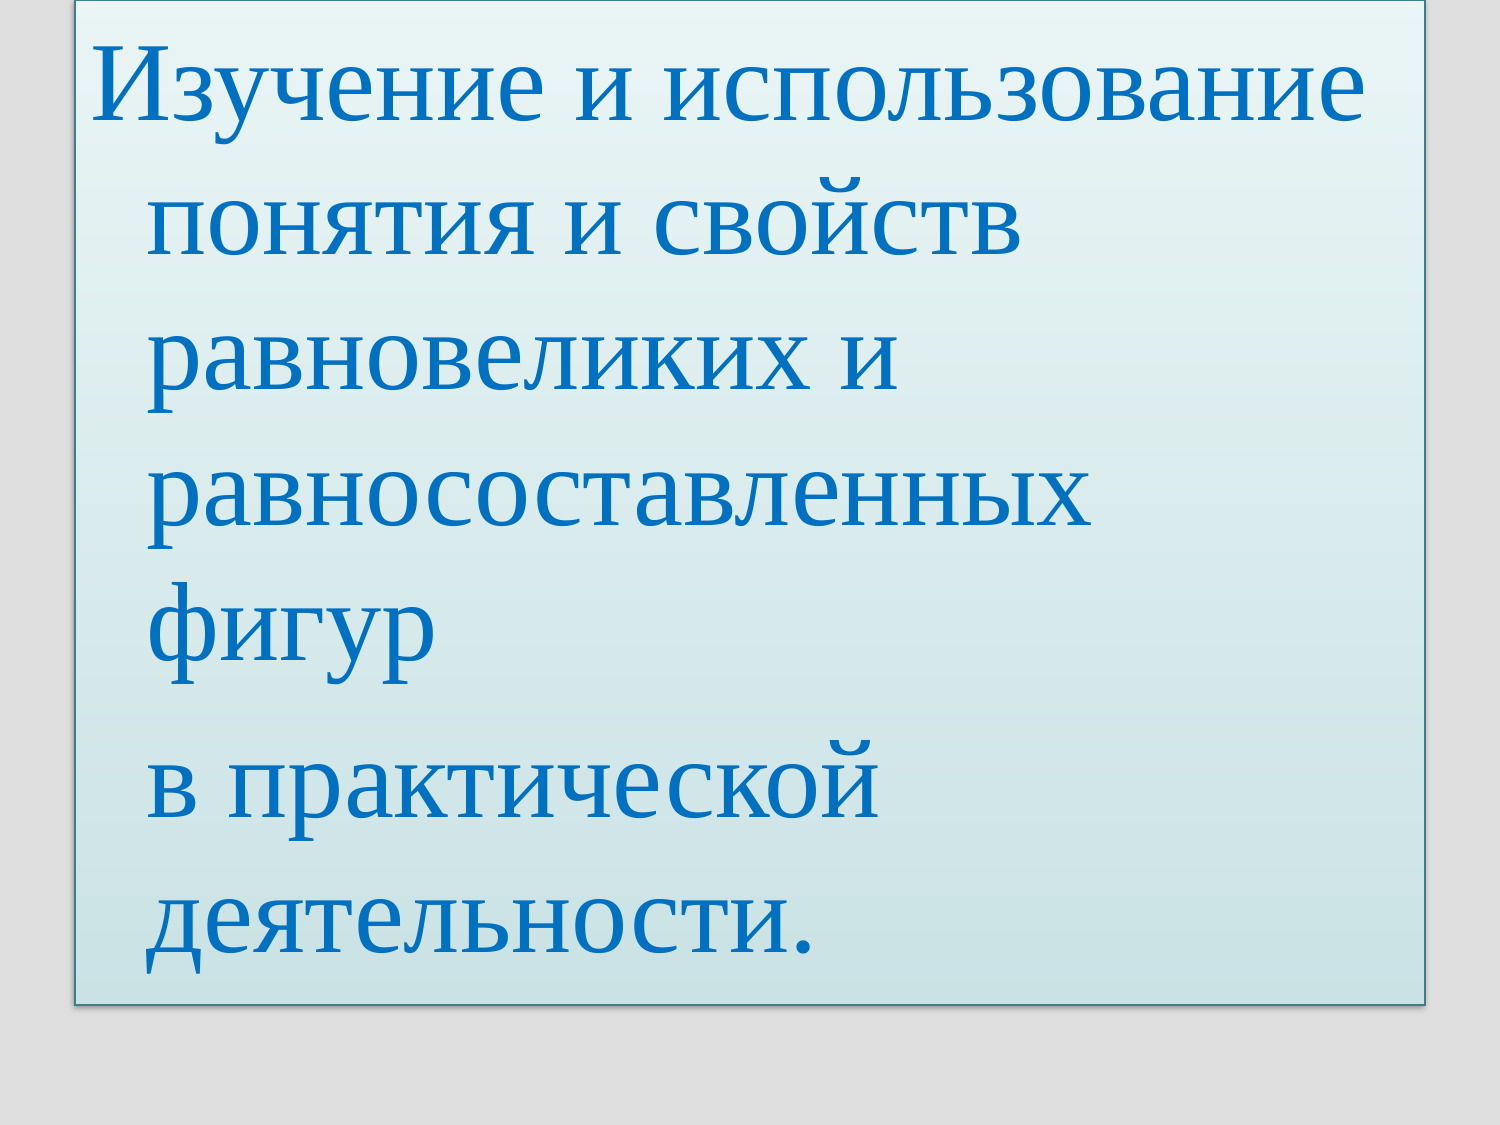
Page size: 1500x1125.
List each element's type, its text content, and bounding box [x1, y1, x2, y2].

list Изучение и использование понятия и свойств равновеликих и равносоставленных фигур в практической деятельности. [74, 0, 1426, 1006]
